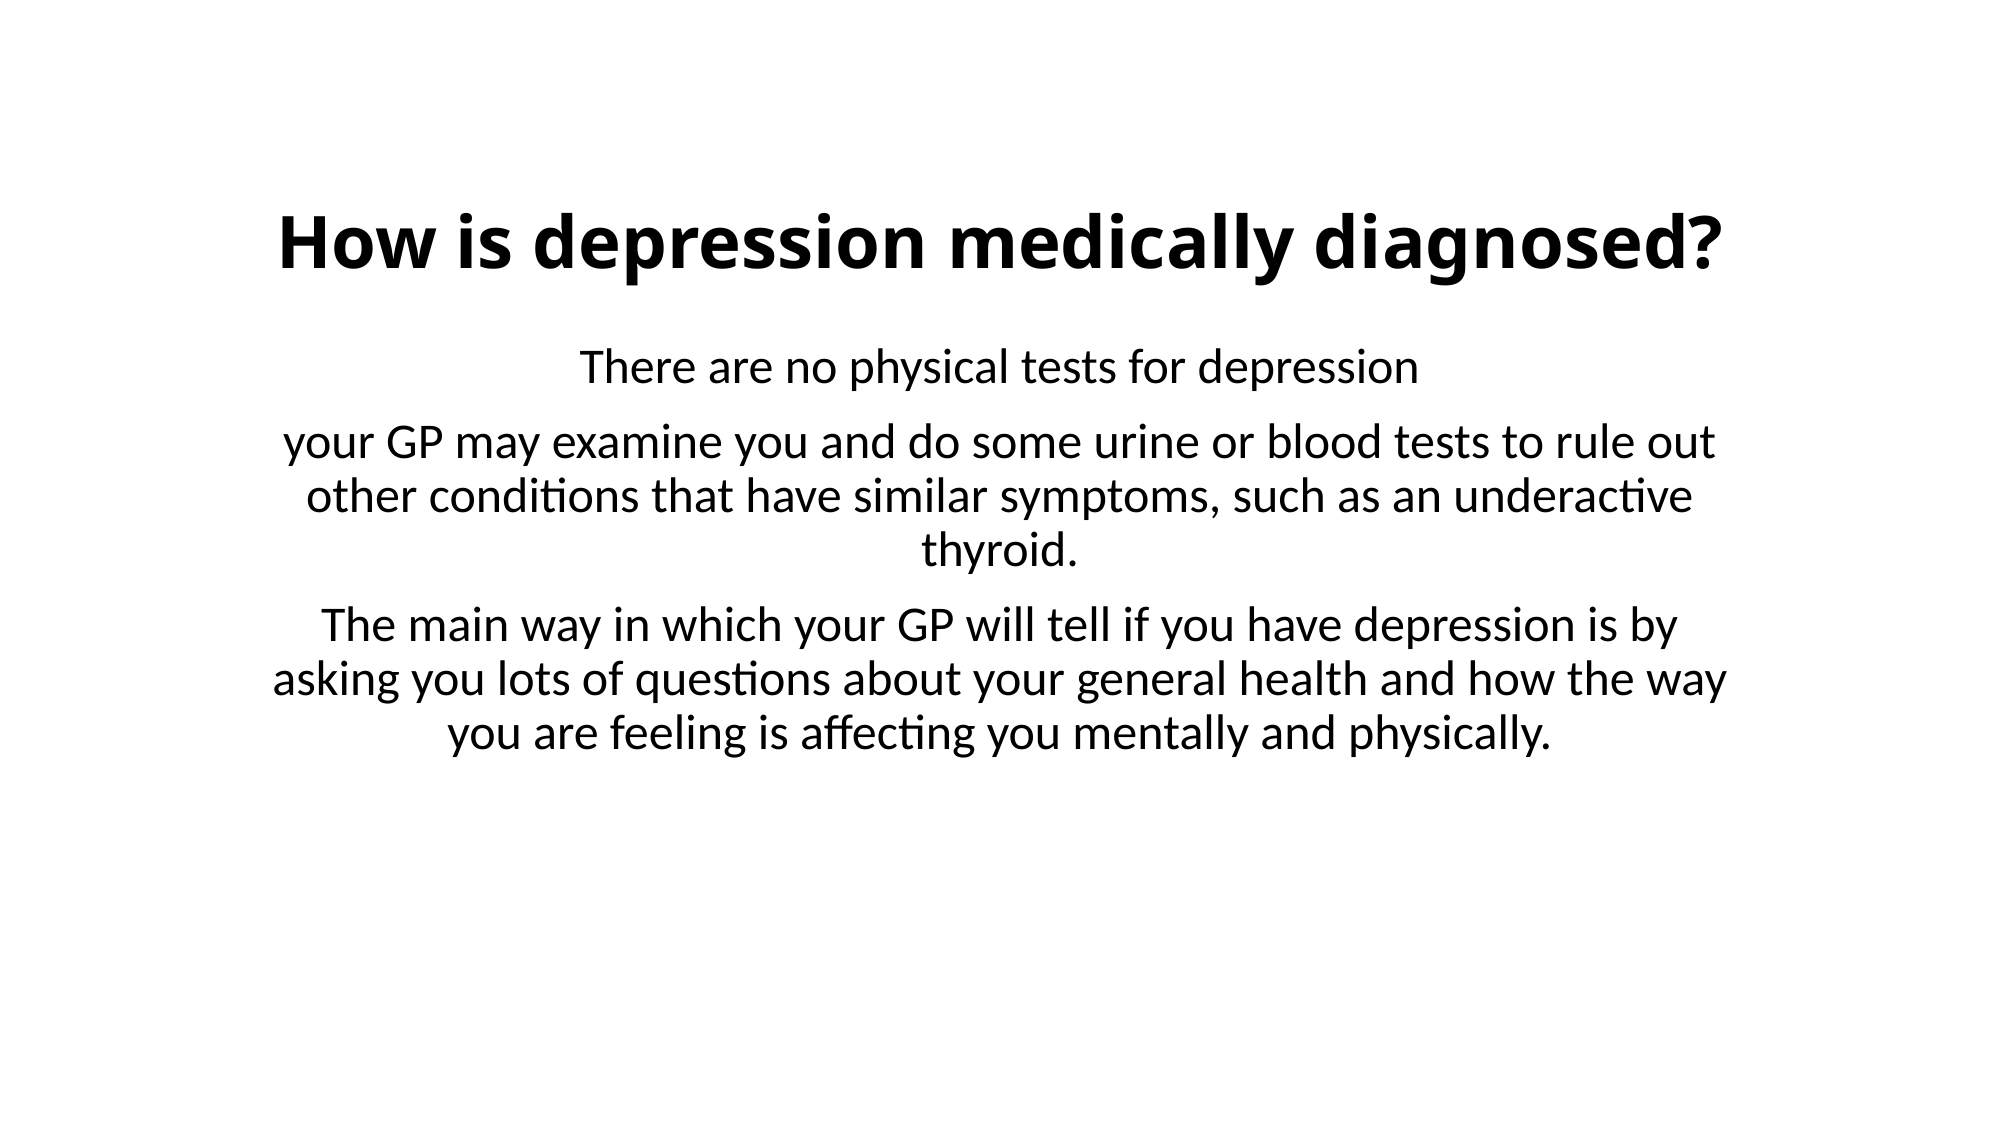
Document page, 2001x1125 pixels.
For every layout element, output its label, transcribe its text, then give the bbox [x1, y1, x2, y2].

subtitle There are no physical tests for depression your GP may examine you and do some urine or blood tests to rule out other conditions that have similar symptoms, such as an underactive thyroid. The main way in which your GP will tell if you have depression is by asking you lots of questions about your general health and how the way you are feeling is affecting you mentally and physically. [249, 333, 1750, 863]
title How is depression medically diagnosed? [249, 184, 1750, 292]
